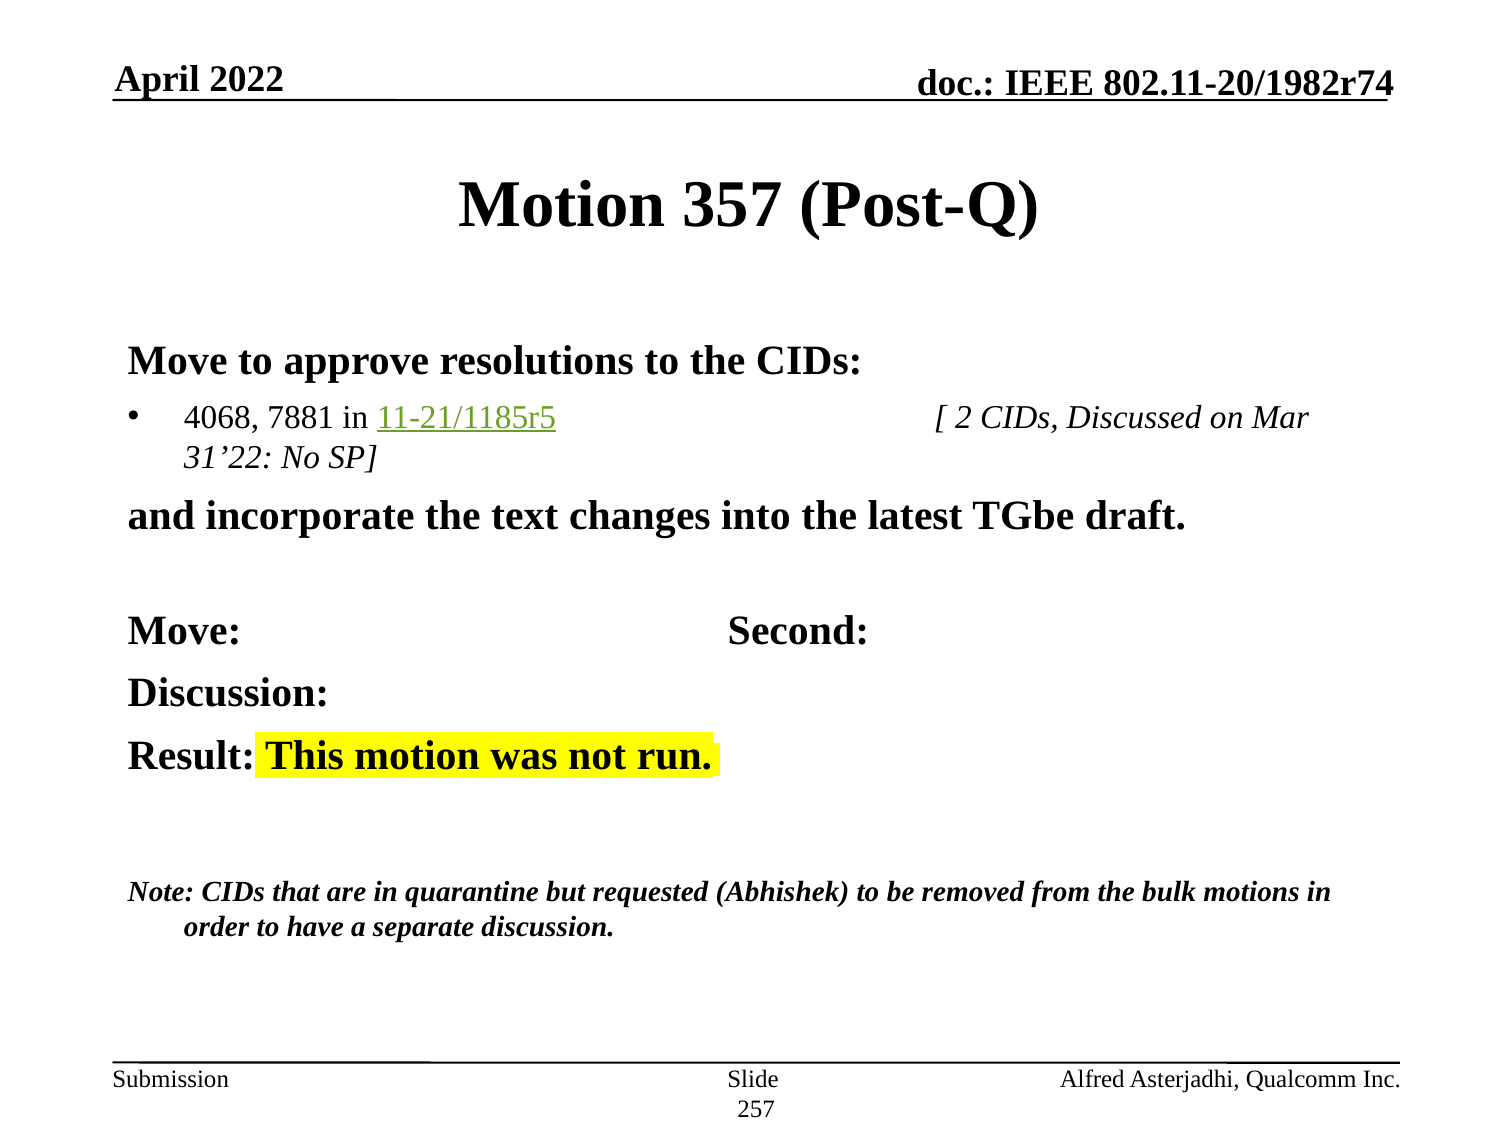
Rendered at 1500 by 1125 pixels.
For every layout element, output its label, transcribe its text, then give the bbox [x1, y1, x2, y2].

footer Alfred Asterjadhi, Qualcomm Inc. [878, 1061, 1402, 1093]
slide_number Slide 257 [712, 1061, 800, 1123]
title Motion 357 (Post-Q) [112, 112, 1388, 288]
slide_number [114, 54, 423, 100]
list Move to approve resolutions to the CIDs: 4068, 7881 in 11-21/1185r5 [ 2 CIDs, Discussed on Mar 31’22: No SP] and incorporate the text changes into the latest TGbe draft. Move: Second: Discussion: Result: This motion was not run. Note: CIDs that are in quarantine but requested (Abhishek) to be removed from the bulk motions in order to have a separate discussion. [112, 324, 1388, 1000]
